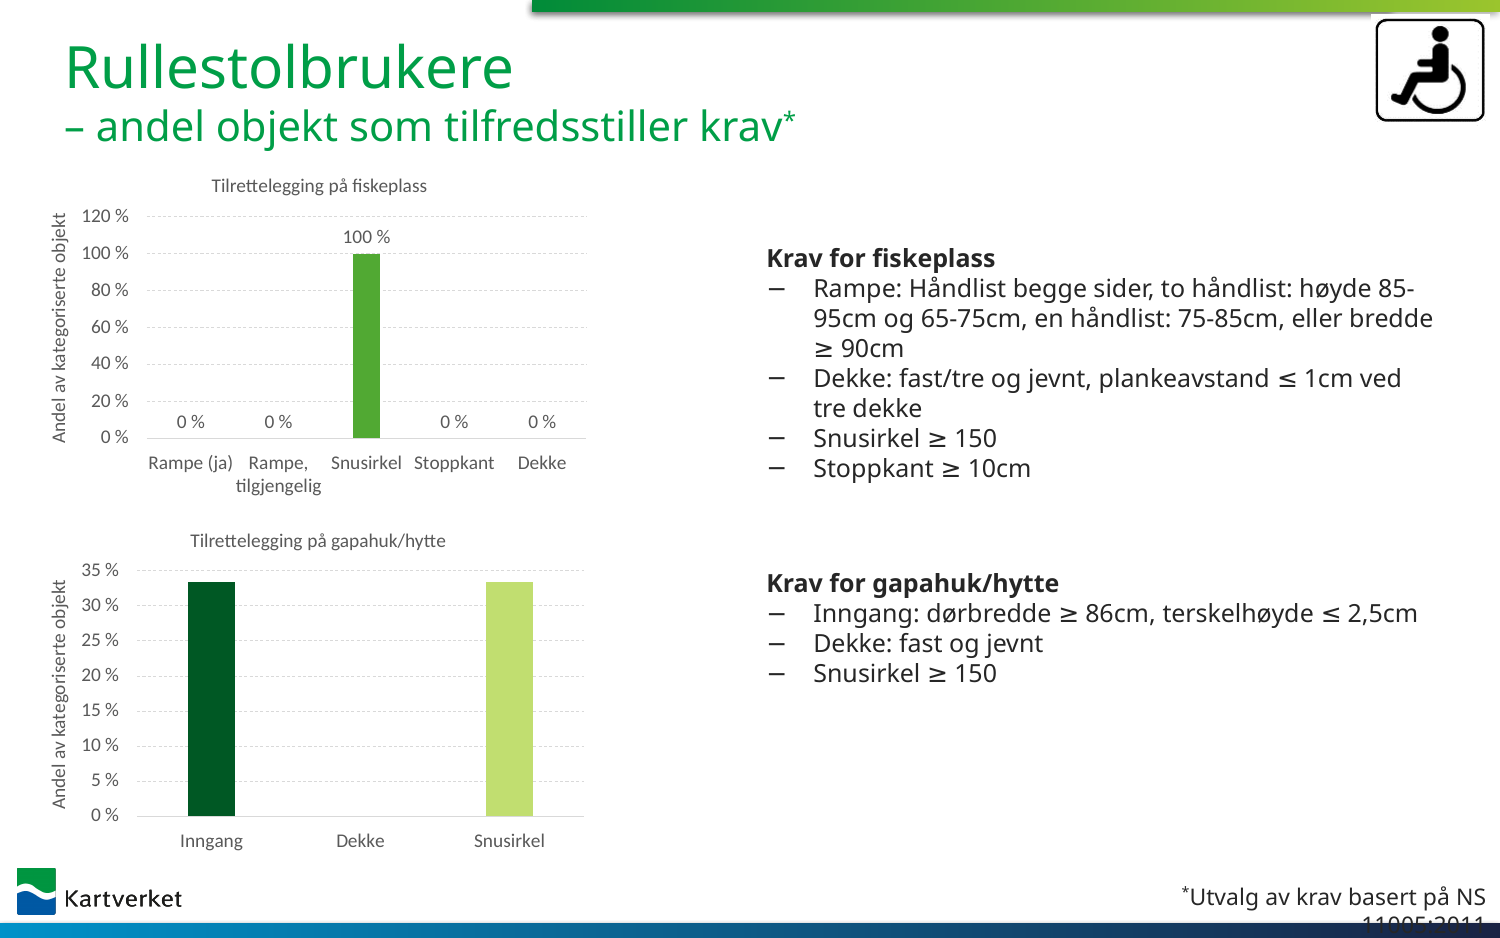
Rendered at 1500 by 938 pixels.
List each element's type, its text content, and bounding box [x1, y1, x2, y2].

picture [41, 166, 598, 505]
picture [1371, 13, 1491, 127]
text_box Krav for fiskeplass Rampe: Håndlist begge sider, to håndlist: høyde 85-95cm og 65-75cm, en håndlist: 75-85cm, eller bredde ≥ 90cm Dekke: fast/tre og jevnt, plankeavstand ≤ 1cm ved tre dekke Snusirkel ≥ 150 Stoppkant ≥ 10cm [751, 235, 1452, 490]
text_box Rullestolbrukere – andel objekt som tilfredsstiller krav* [49, 29, 1431, 158]
picture [41, 520, 596, 859]
text_box *Utvalg av krav basert på NS 11005:2011 [1068, 873, 1500, 938]
text_box Krav for gapahuk/hytte Inngang: dørbredde ≥ 86cm, terskelhøyde ≤ 2,5cm Dekke: fast og jevnt Snusirkel ≥ 150 [751, 560, 1452, 695]
